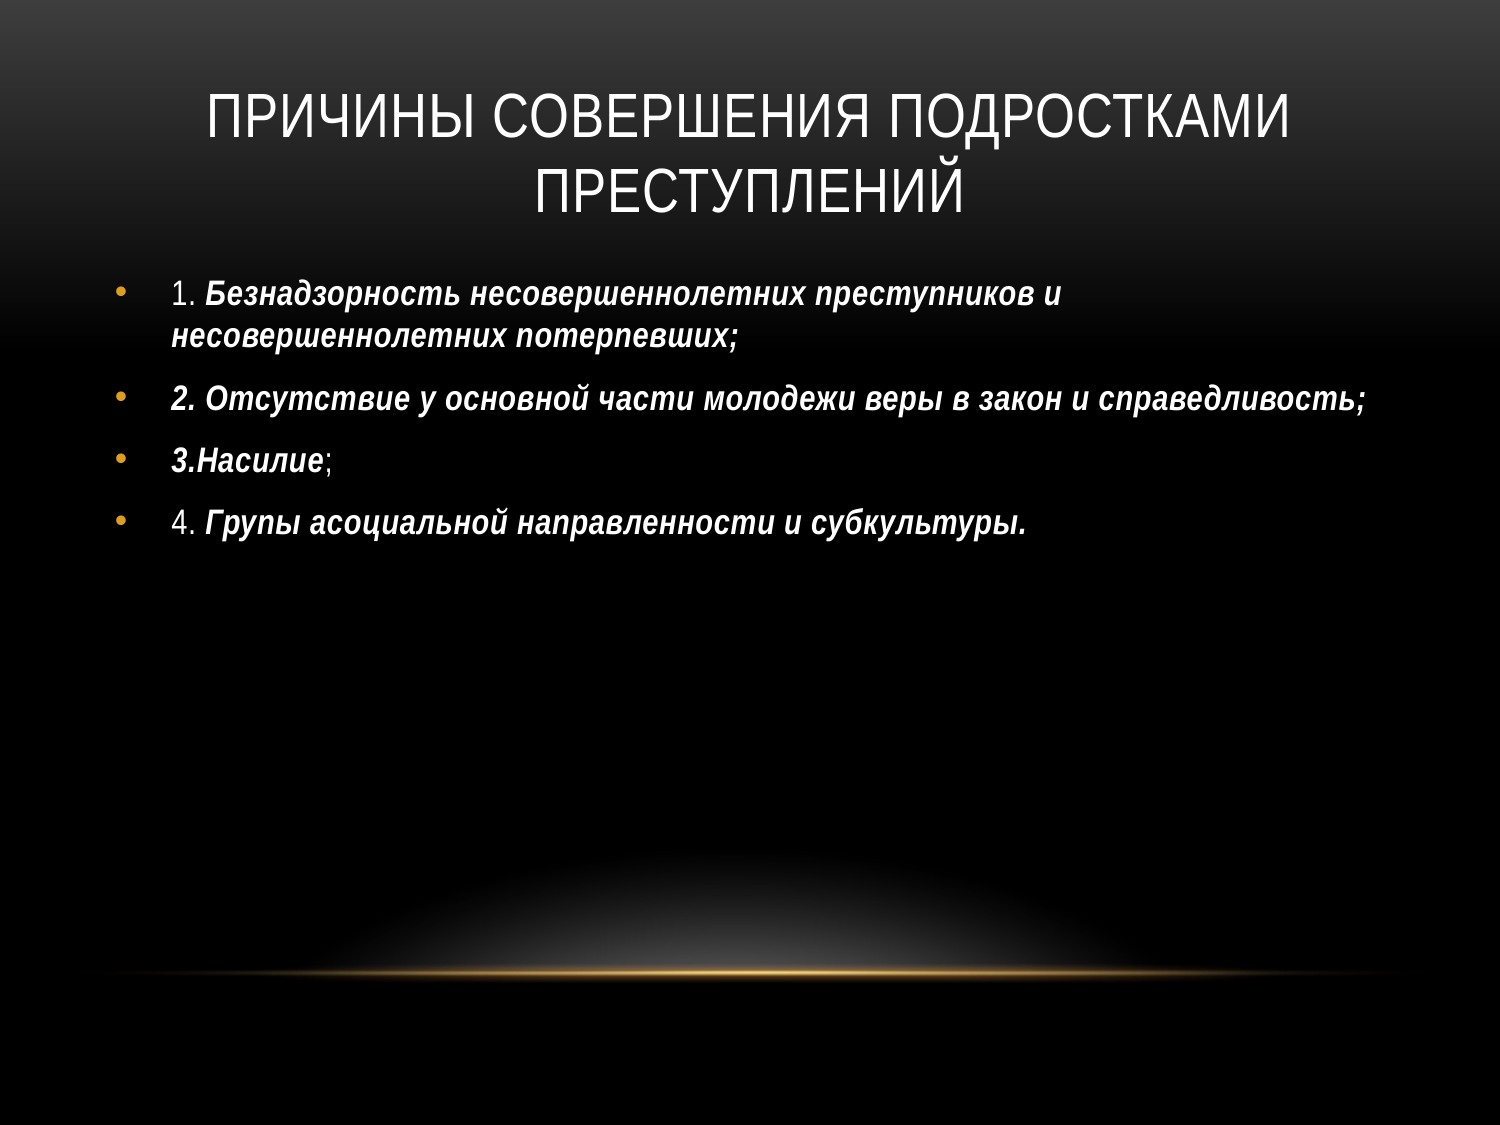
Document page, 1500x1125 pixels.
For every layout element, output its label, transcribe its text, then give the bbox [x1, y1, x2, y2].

list 1. Безнадзорность несовершеннолетних преступников и несовершеннолетних потерпевших; 2. Отсутствие у основной части молодежи веры в закон и справедливость; 3.Насилие; 4. Групы асоциальной направленности и субкультуры. [99, 262, 1400, 938]
title Причины совершения подростками преступлений [99, 45, 1400, 233]
picture [0, 0, 1500, 1125]
